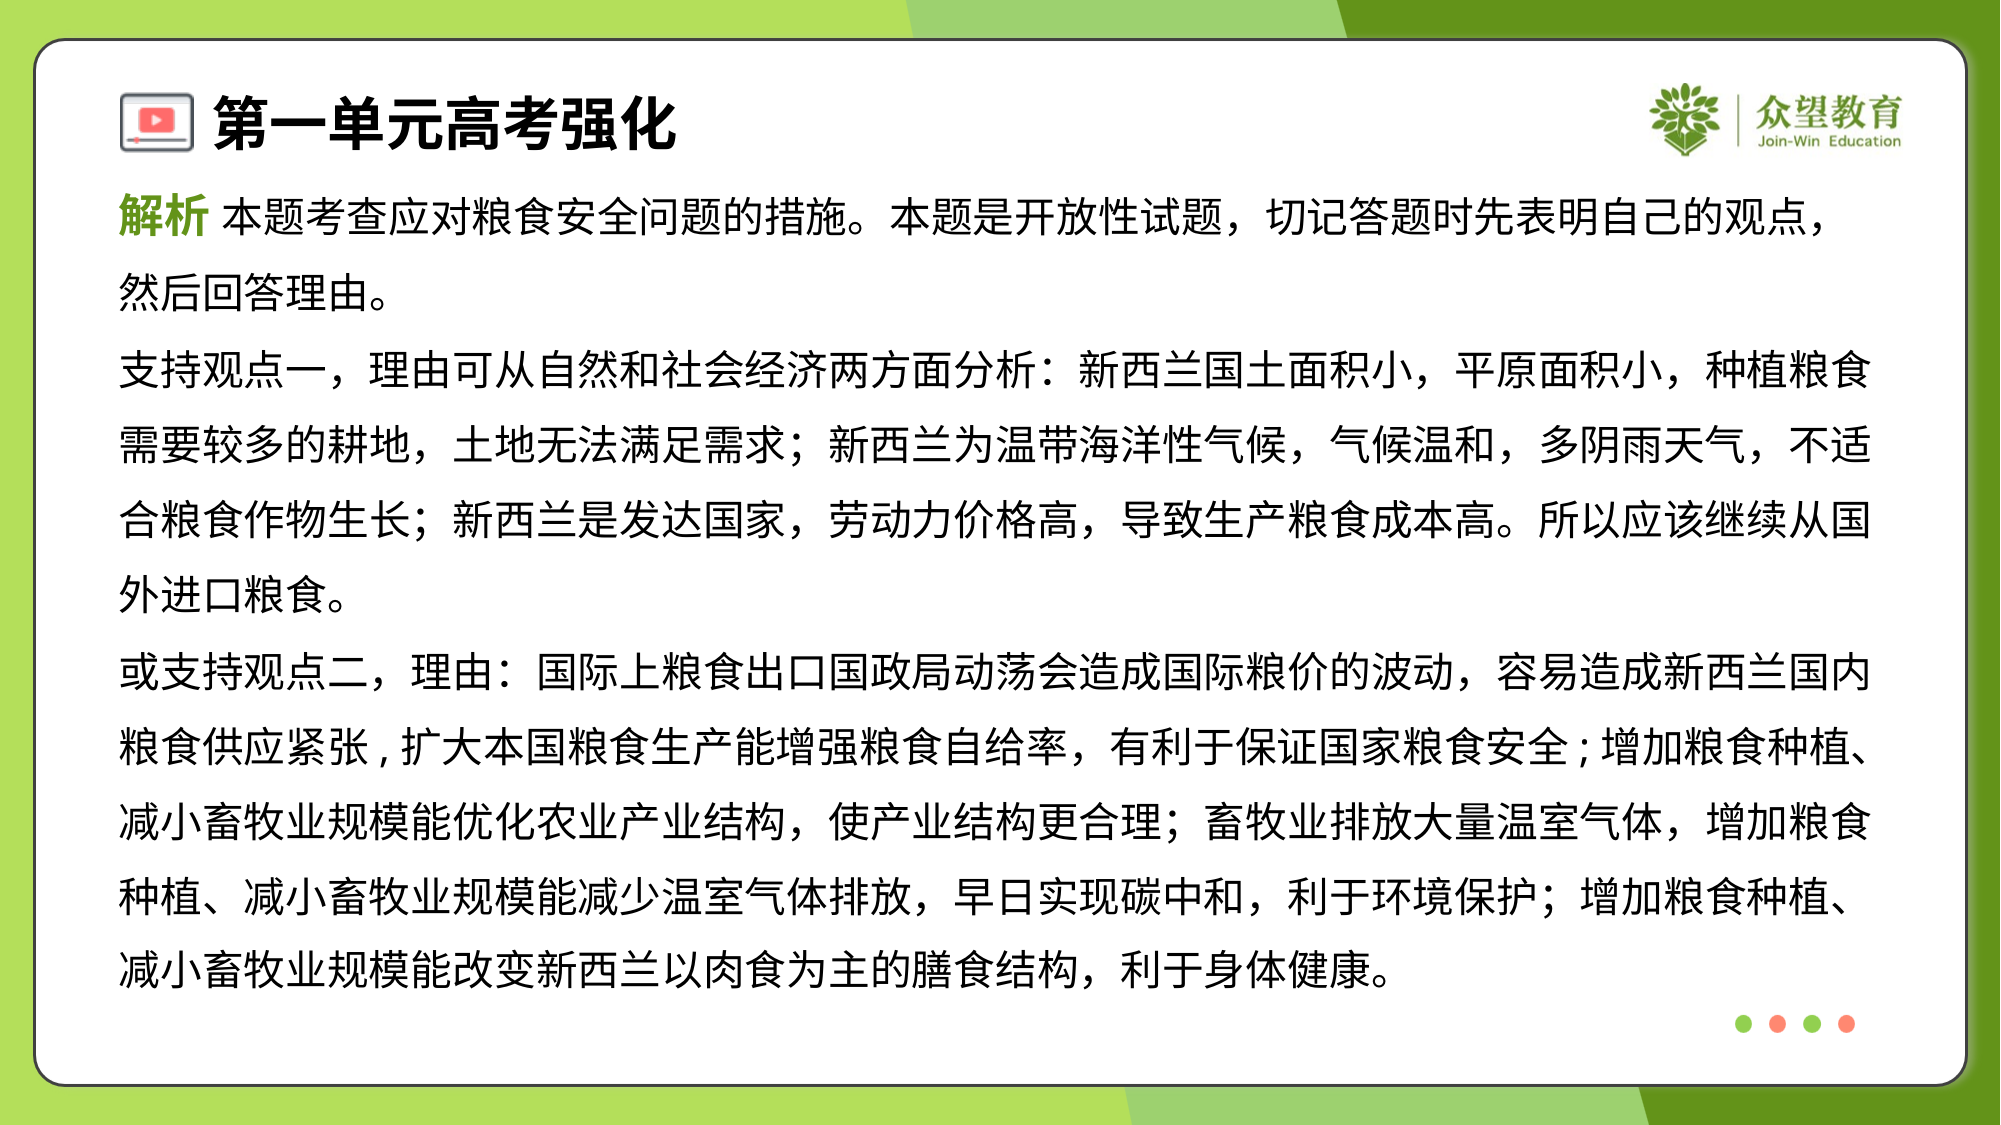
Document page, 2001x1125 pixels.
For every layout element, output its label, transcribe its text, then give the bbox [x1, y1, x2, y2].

picture [0, 0, 2000, 1125]
text_box 解析 本题考查应对粮食安全问题的措施。本题是开放性试题，切记答题时先表明自己的观点， 然后回答理由。 支持观点一，理由可从自然和社会经济两方面分析：新西兰国土面积小，平原面积小，种植粮食 需要较多的耕地，土地无法满足需求；新西兰为温带海洋性气候，气候温和，多阴雨天气，不适 合粮食作物生长；新西兰是发达国家，劳动力价格高，导致生产粮食成本高。所以应该继续从国 外进口粮食。 或支持观点二，理由：国际上粮食出口国政局动荡会造成国际粮价的波动，容易造成新西兰国内 粮食供应紧张,扩大本国粮食生产能增强粮食自给率，有利于保证国家粮食安全;增加粮食种植、 减小畜牧业规模能优化农业产业结构，使产业结构更合理；畜牧业排放大量温室气体，增加粮食 种植、减小畜牧业规模能减少温室气体排放，早日实现碳中和，利于环境保护；增加粮食种植、 减小畜牧业规模能改变新西兰以肉食为主的膳食结构，利于身体健康。 [118, 164, 1883, 987]
